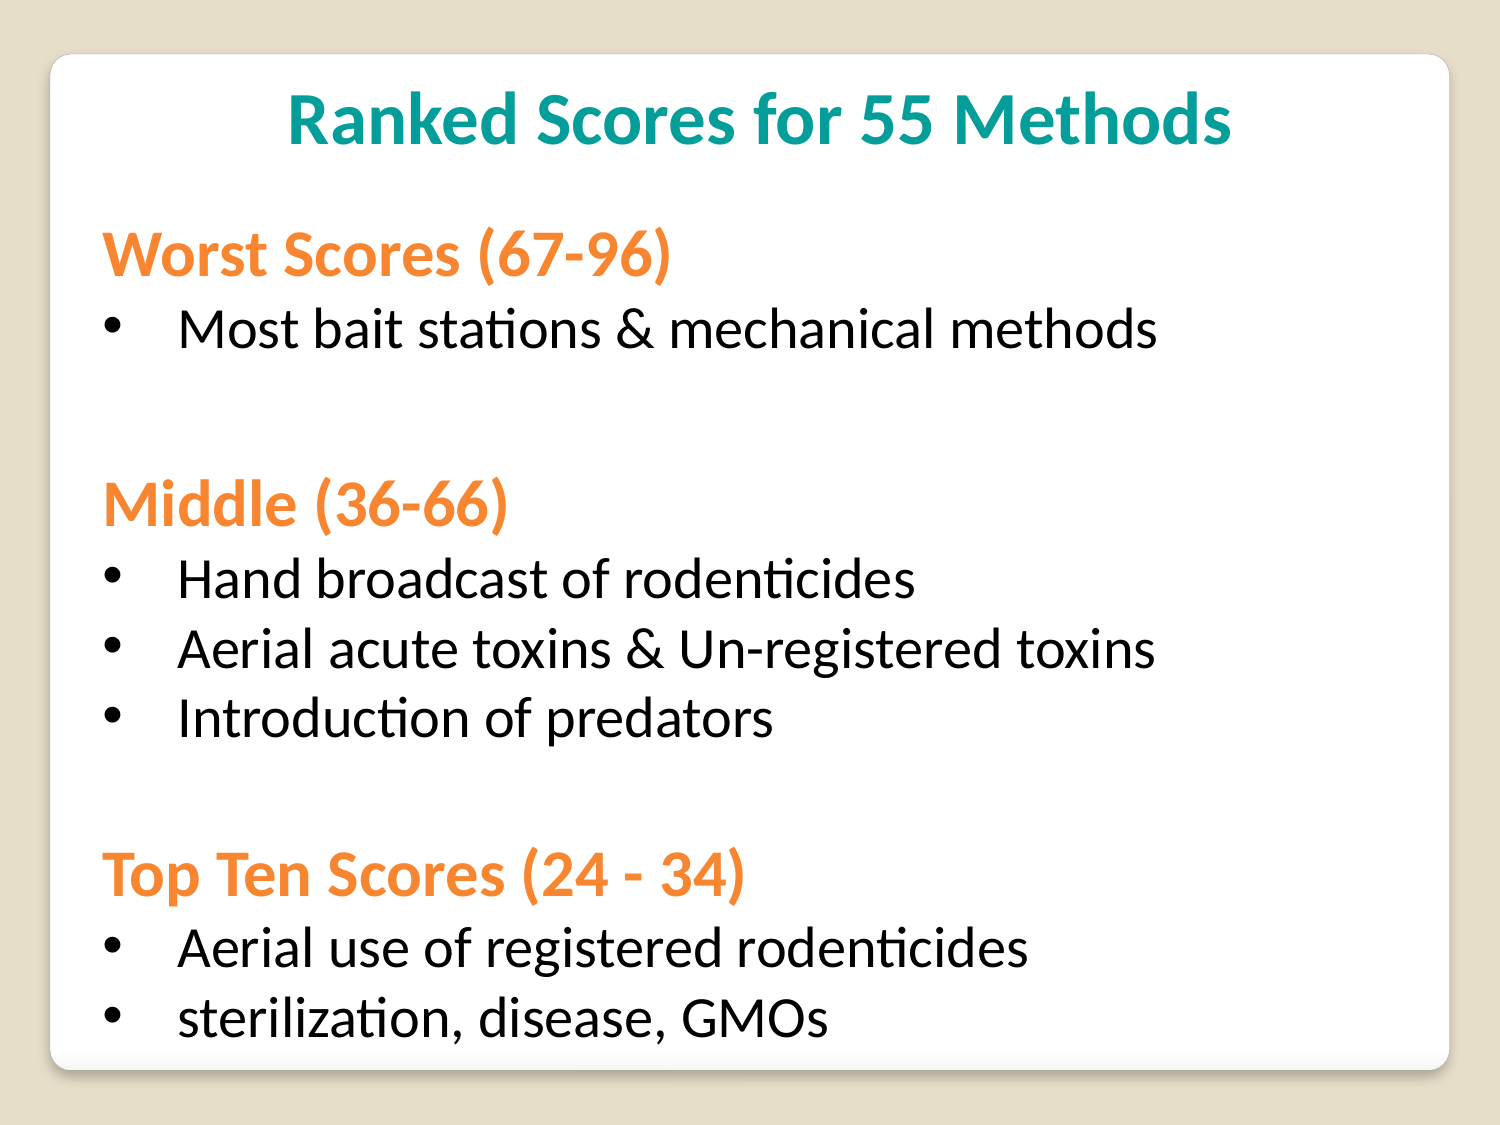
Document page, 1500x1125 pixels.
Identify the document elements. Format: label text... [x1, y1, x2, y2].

text_box Ranked Scores for 55 Methods Worst Scores (67-96) Most bait stations & mechanical methods Middle (36-66) Hand broadcast of rodenticides Aerial acute toxins & Un-registered toxins Introduction of predators Top Ten Scores (24 - 34) Aerial use of registered rodenticides sterilization, disease, GMOs [87, 62, 1450, 1057]
